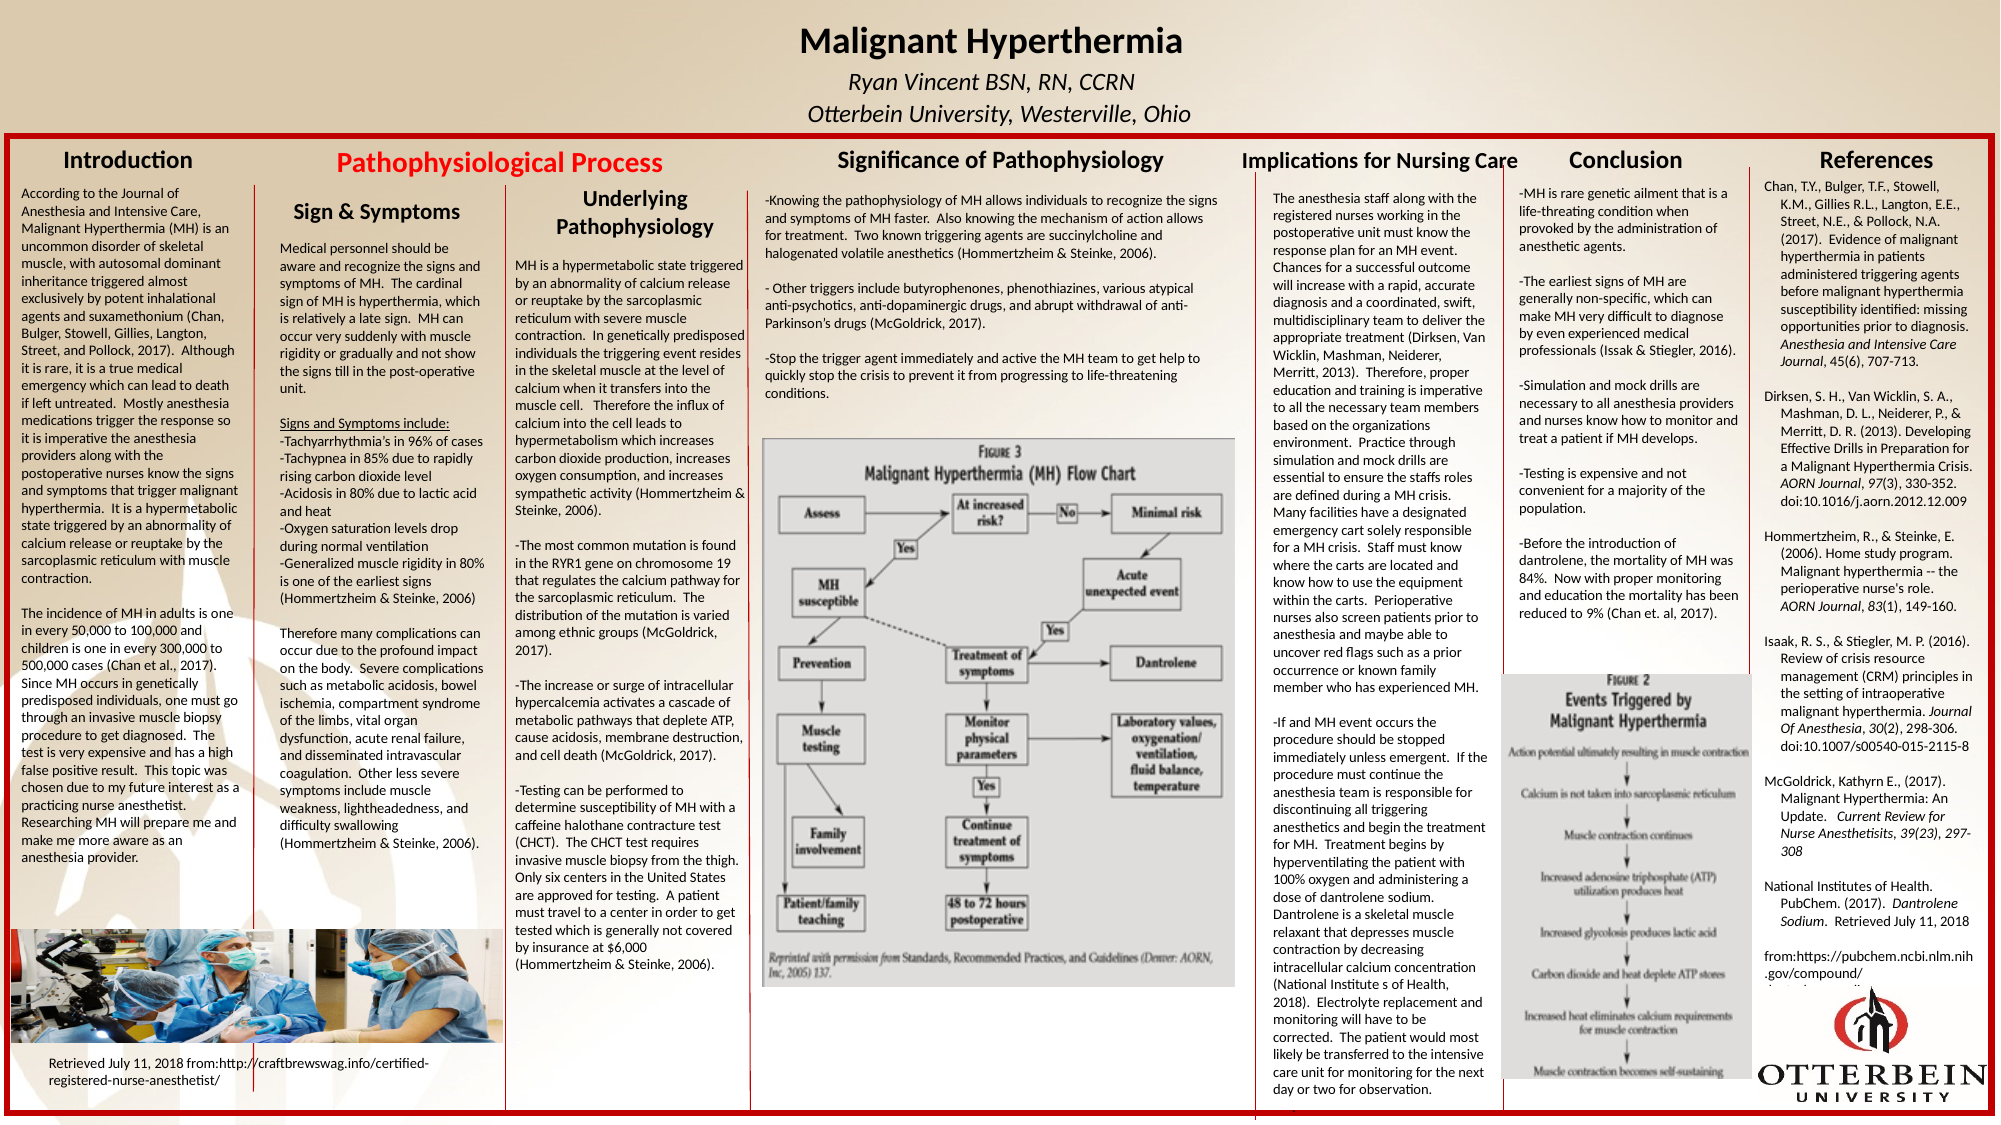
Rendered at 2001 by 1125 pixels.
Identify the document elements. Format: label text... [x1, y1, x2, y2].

text_box The anesthesia staff along with the registered nurses working in the postoperative unit must know the response plan for an MH event. Chances for a successful outcome will increase with a rapid, accurate diagnosis and a coordinated, swift, multidisciplinary team to deliver the appropriate treatment (Dirksen, Van Wicklin, Mashman, Neiderer, Merritt, 2013). Therefore, proper education and training is imperative to all the necessary team members based on the organizations environment. Practice through simulation and mock drills are essential to ensure the staffs roles are defined during a MH crisis. Many facilities have a designated emergency cart solely responsible for a MH crisis. Staff must know where the carts are located and know how to use the equipment within the carts. Perioperative nurses also screen patients prior to anesthesia and maybe able to uncover red flags such as a prior occurrence or known family member who has experienced MH. -If and MH event occurs the procedure should be stopped immediately unless emergent. If the procedure must continue the anesthesia team is responsible for discontinuing all triggering anesthetics and begin the treatment for MH. Treatment begins by hyperventilating the patient with 100% oxygen and administering a dose of dantrolene sodium. Dantrolene is a skeletal muscle relaxant that depresses muscle contraction by decreasing intracellular calcium concentration (National Institute s of Health, 2018). Electrolyte replacement and monitoring will have to be corrected. The patient would most likely be transferred to the intensive care unit for monitoring for the next day or two for observation. . [1258, 181, 1504, 1123]
picture [11, 929, 503, 1043]
text_box [6, 135, 1993, 1114]
text_box Introduction [0, 136, 6, 181]
text_box Otterbein University, Westerville, Ohio [0, 90, 2000, 136]
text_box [747, 190, 751, 1114]
text_box Conclusion [1554, 136, 1699, 181]
text_box Medical personnel should be aware and recognize the signs and symptoms of MH. The cardinal sign of MH is hyperthermia, which is relatively a late sign. MH can occur very suddenly with muscle rigidity or gradually and not show the signs till in the post-operative unit. Signs and Symptoms include: -Tachyarrhythmia’s in 96% of cases -Tachypnea in 85% due to rapidly rising carbon dioxide level -Acidosis in 80% due to lactic acid and heat -Oxygen saturation levels drop during normal ventilation -Generalized muscle rigidity in 80% is one of the earliest signs (Hommertzheim & Steinke, 2006) Therefore many complications can occur due to the profound impact on the body. Severe complications such as metabolic acidosis, bowel ischemia, compartment syndrome of the limbs, vital organ dysfunction, acute renal failure, and disseminated intravascular coagulation. Other less severe symptoms include muscle weakness, lightheadedness, and difficulty swallowing (Hommertzheim & Steinke, 2006). [265, 231, 501, 859]
picture [0, 0, 2001, 1125]
text_box -Knowing the pathophysiology of MH allows individuals to recognize the signs and symptoms of MH faster. Also knowing the mechanism of action allows for treatment. Two known triggering agents are succinylcholine and halogenated volatile anesthetics (Hommertzheim & Steinke, 2006). - Other triggers include butyrophenones, phenothiazines, various atypical anti-psychotics, anti-dopaminergic drugs, and abrupt withdrawal of anti-Parkinson’s drugs (McGoldrick, 2017). -Stop the trigger agent immediately and active the MH team to get help to quickly stop the crisis to prevent it from progressing to life-threatening conditions. [750, 183, 1235, 424]
picture [762, 438, 1235, 987]
text_box Significance of Pathophysiology [746, 136, 1255, 181]
text_box Malignant Hyperthermia [0, 8, 1992, 58]
text_box References [1993, 136, 2000, 181]
text_box Ryan Vincent BSN, RN, CCRN [0, 58, 1992, 90]
picture [1758, 986, 1987, 1102]
picture [1501, 674, 1752, 1079]
text_box Sign & Symptoms [256, 188, 498, 232]
